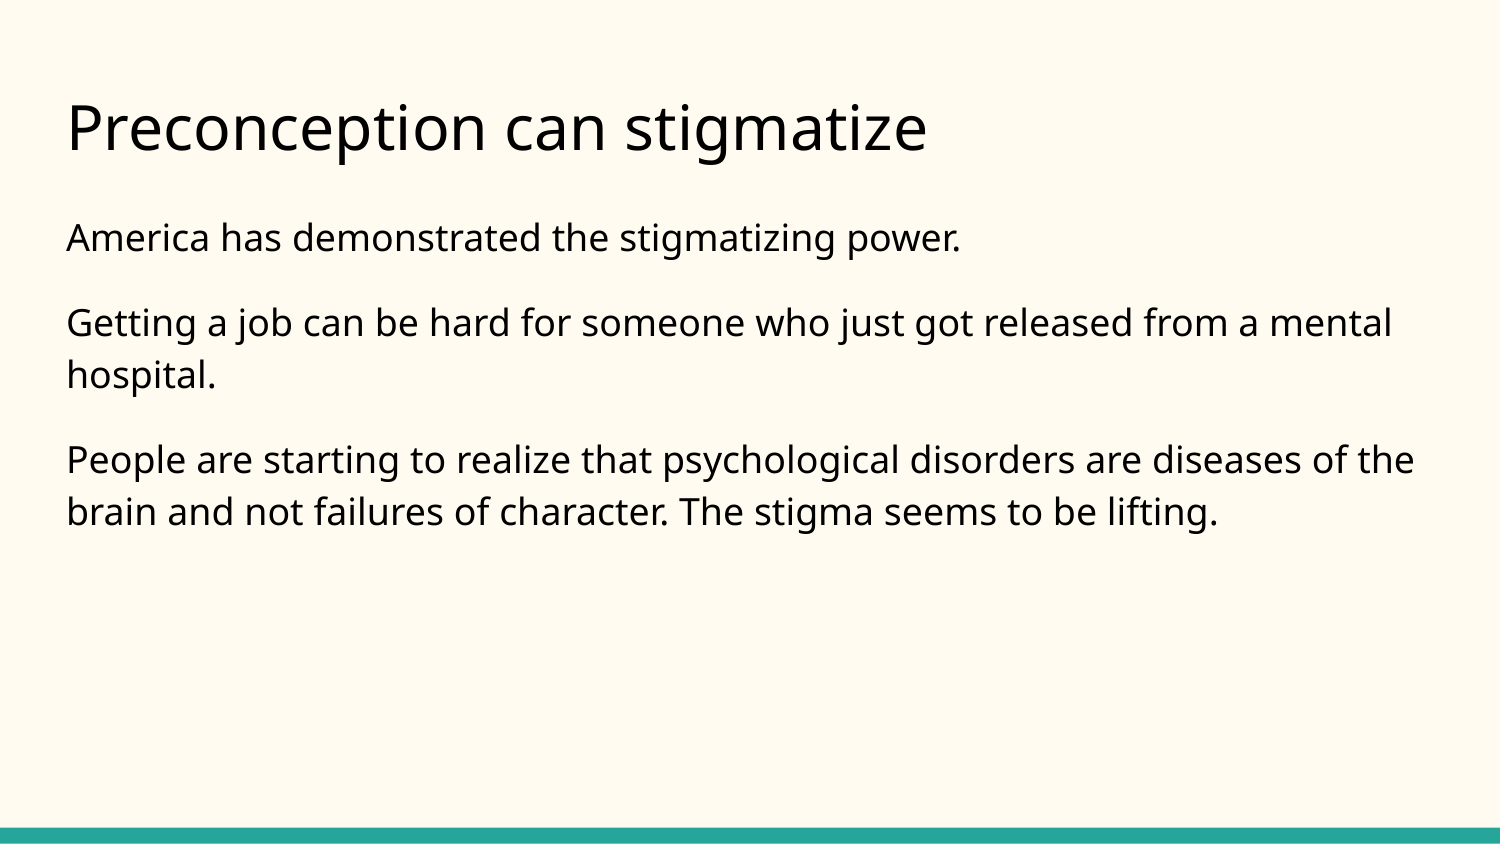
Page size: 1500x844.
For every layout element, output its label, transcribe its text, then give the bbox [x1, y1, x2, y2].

list America has demonstrated the stigmatizing power. Getting a job can be hard for someone who just got released from a mental hospital. People are starting to realize that psychological disorders are diseases of the brain and not failures of character. The stigma seems to be lifting. [51, 192, 1449, 750]
title Preconception can stigmatize [51, 72, 1449, 174]
